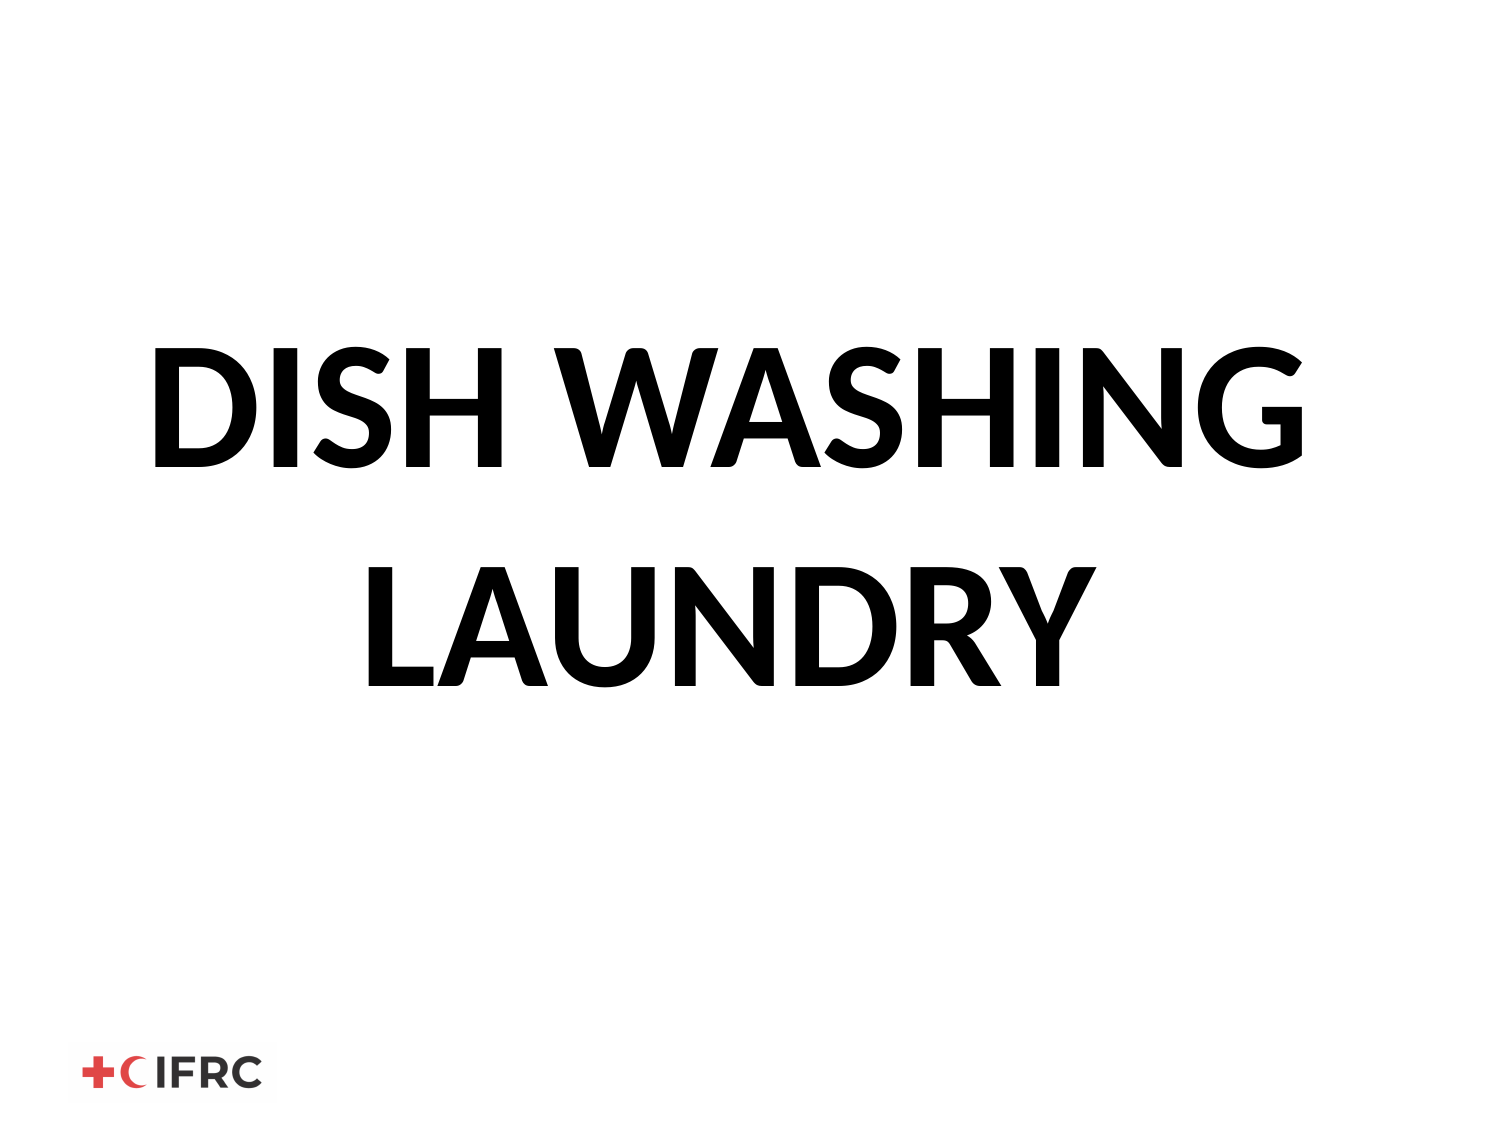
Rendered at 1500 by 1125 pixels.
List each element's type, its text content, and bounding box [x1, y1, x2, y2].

picture [68, 1042, 277, 1103]
title DISH WASHING LAUNDRY [53, 349, 1404, 538]
